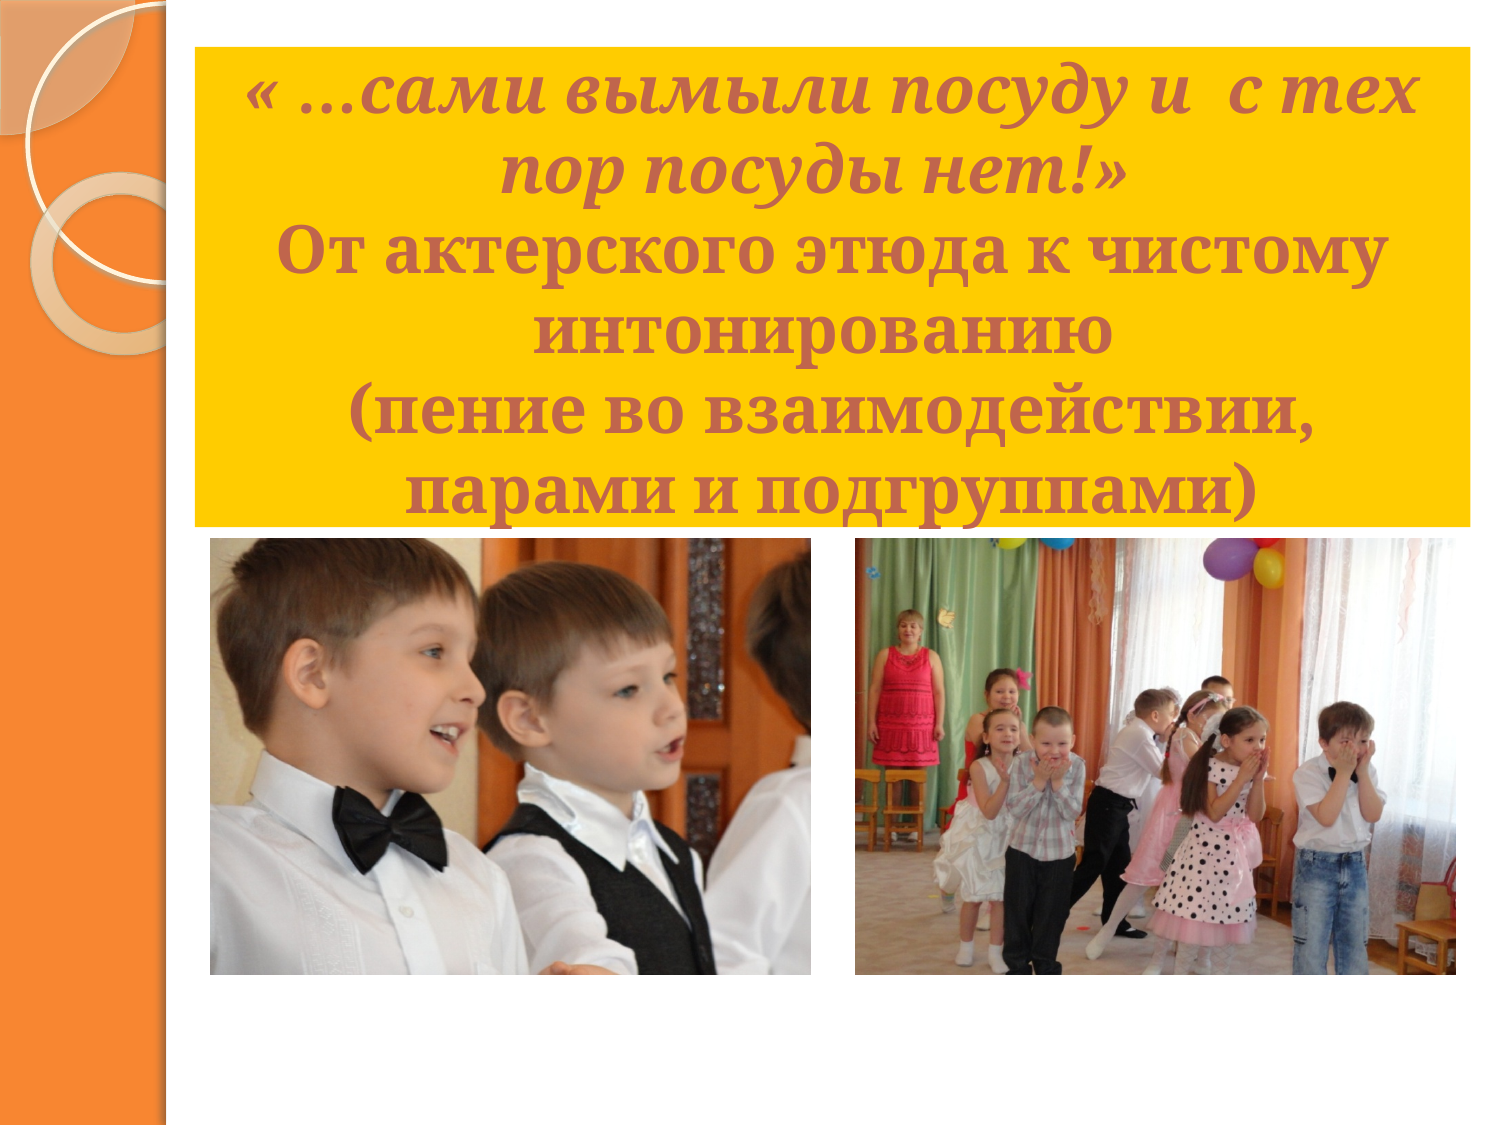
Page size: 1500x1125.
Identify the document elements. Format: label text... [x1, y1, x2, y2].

title « …сами вымыли посуду и с тех пор посуды нет!» От актерского этюда к чистому интонированию (пение во взаимодействии, парами и подгруппами) [194, 46, 1471, 528]
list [855, 538, 1456, 975]
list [210, 538, 812, 975]
